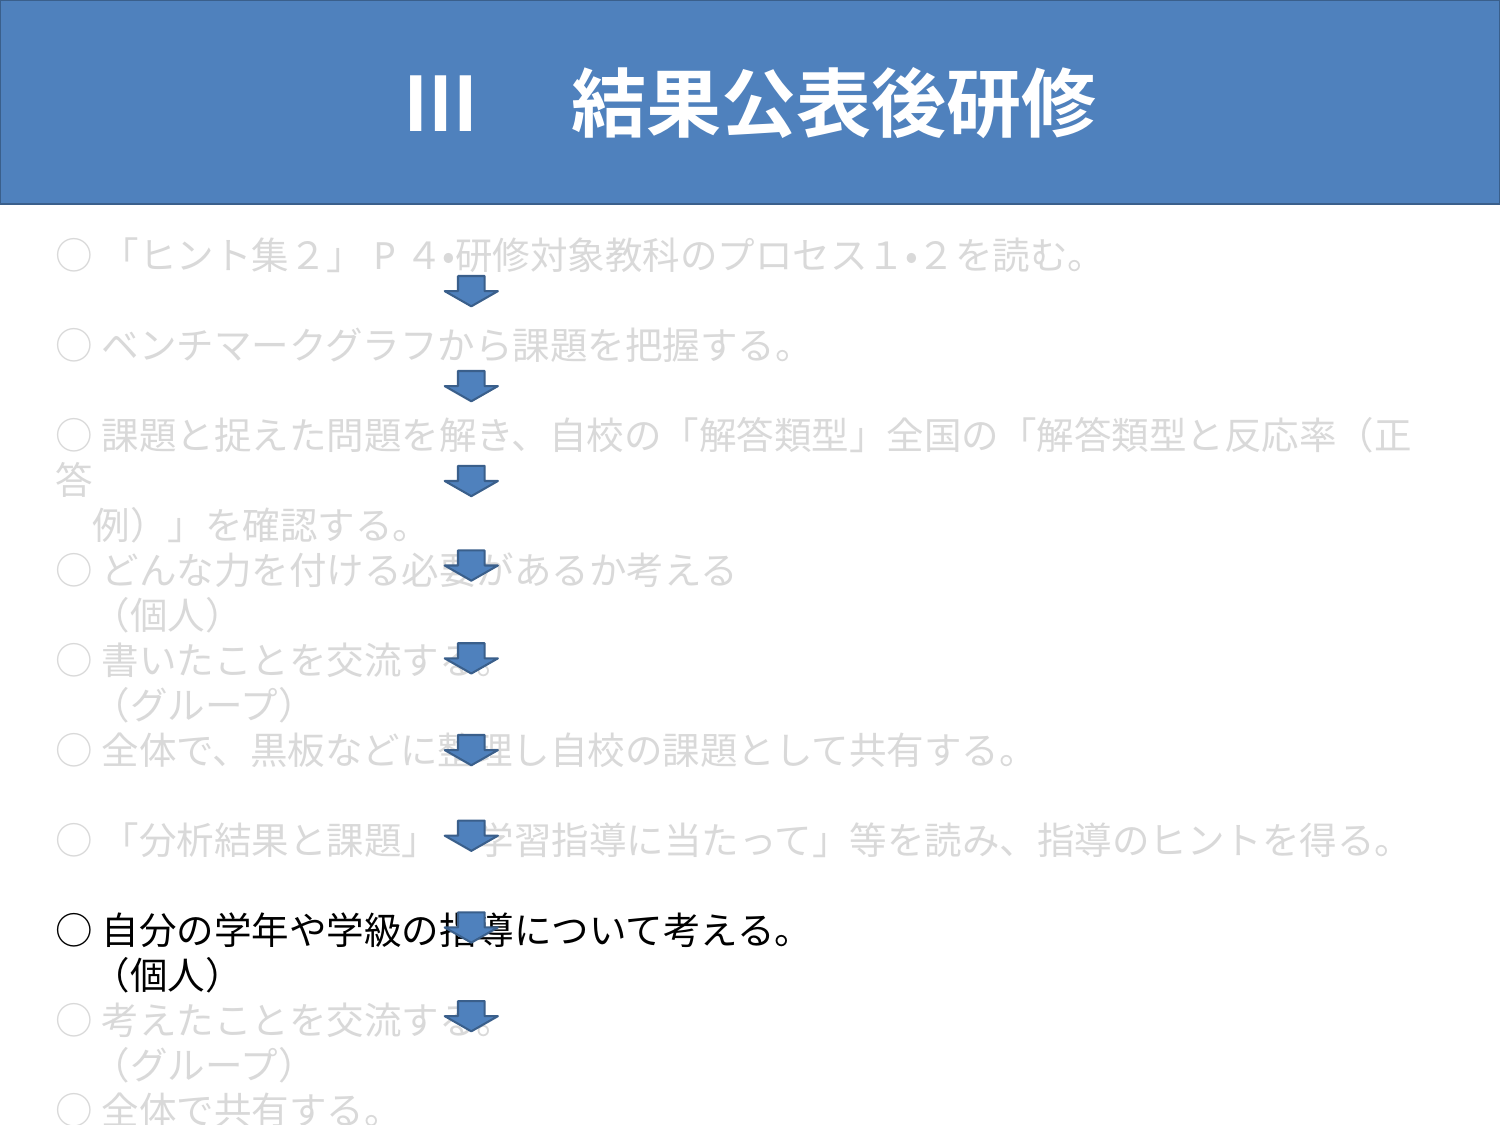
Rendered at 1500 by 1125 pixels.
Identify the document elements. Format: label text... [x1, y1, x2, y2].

text_box Ⅲ 結果公表後研修 [0, 0, 1500, 205]
text_box [443, 733, 499, 767]
text_box [443, 464, 499, 498]
text_box [443, 819, 499, 852]
text_box [443, 911, 499, 944]
text_box [443, 642, 499, 675]
text_box ○「ヒント集２」P４・研修対象教科のプロセス１・２を読む。 ○ベンチマークグラフから課題を把握する。 ○課題と捉えた問題を解き、自校の「解答類型」全国の「解答類型と反応率（正答 例）」を確認する。 ○どんな力を付ける必要があるか考える （個人） ○書いたことを交流する。 （グループ） ○全体で、黒板などに整理し自校の課題として共有する。 ○「分析結果と課題」「学習指導に当たって」等を読み、指導のヒントを得る。 ○自分の学年や学級の指導について考える。 （個人） ○考えたことを交流する。 （グループ） ○全体で共有する。 [40, 224, 1460, 1125]
text_box [443, 1000, 499, 1033]
text_box [443, 549, 499, 582]
text_box [443, 274, 499, 308]
text_box [443, 369, 499, 403]
